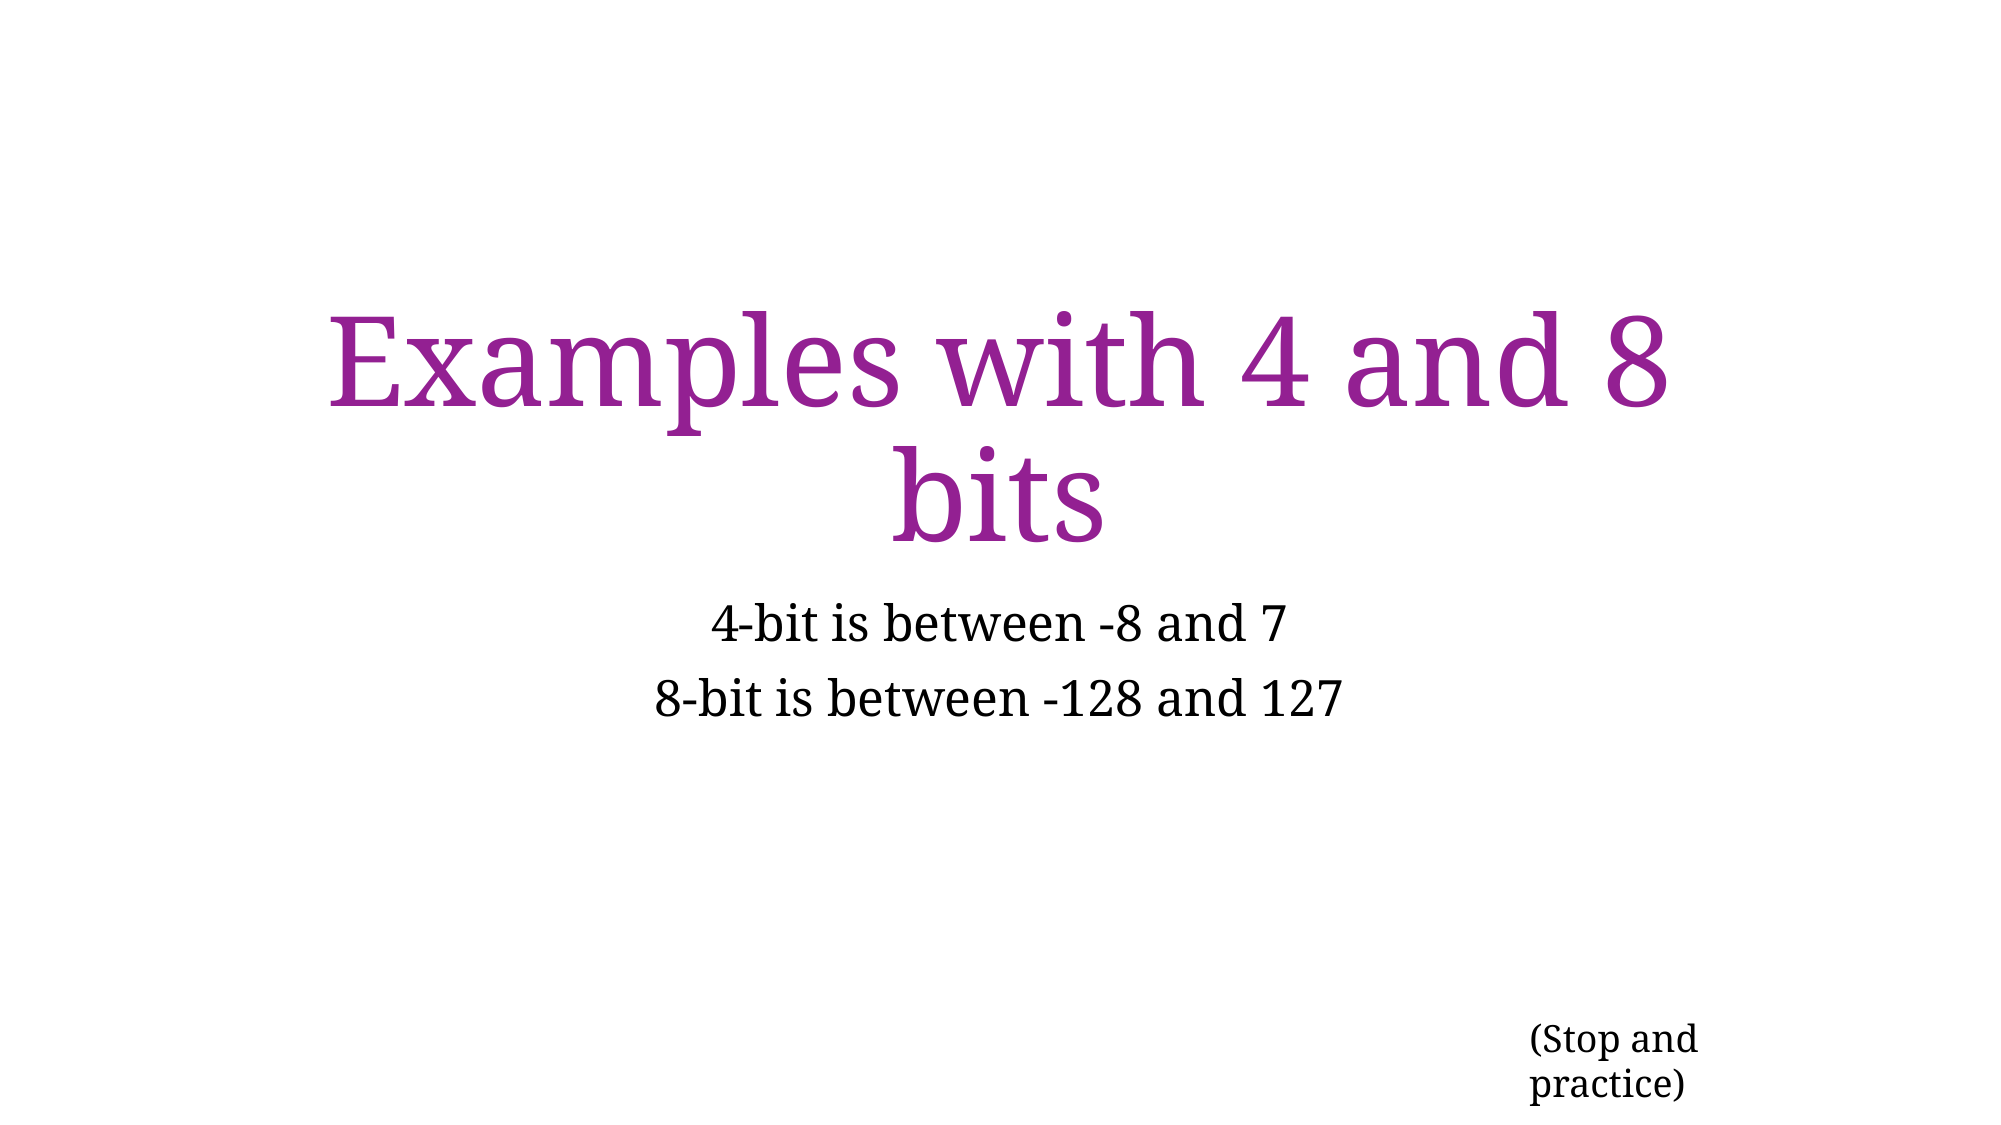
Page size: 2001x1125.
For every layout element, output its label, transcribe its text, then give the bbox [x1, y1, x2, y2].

text_box (Stop and practice) [1514, 1007, 1862, 1113]
title Examples with 4 and 8 bits [249, 184, 1750, 576]
subtitle 4-bit is between -8 and 7 8-bit is between -128 and 127 [249, 590, 1750, 863]
